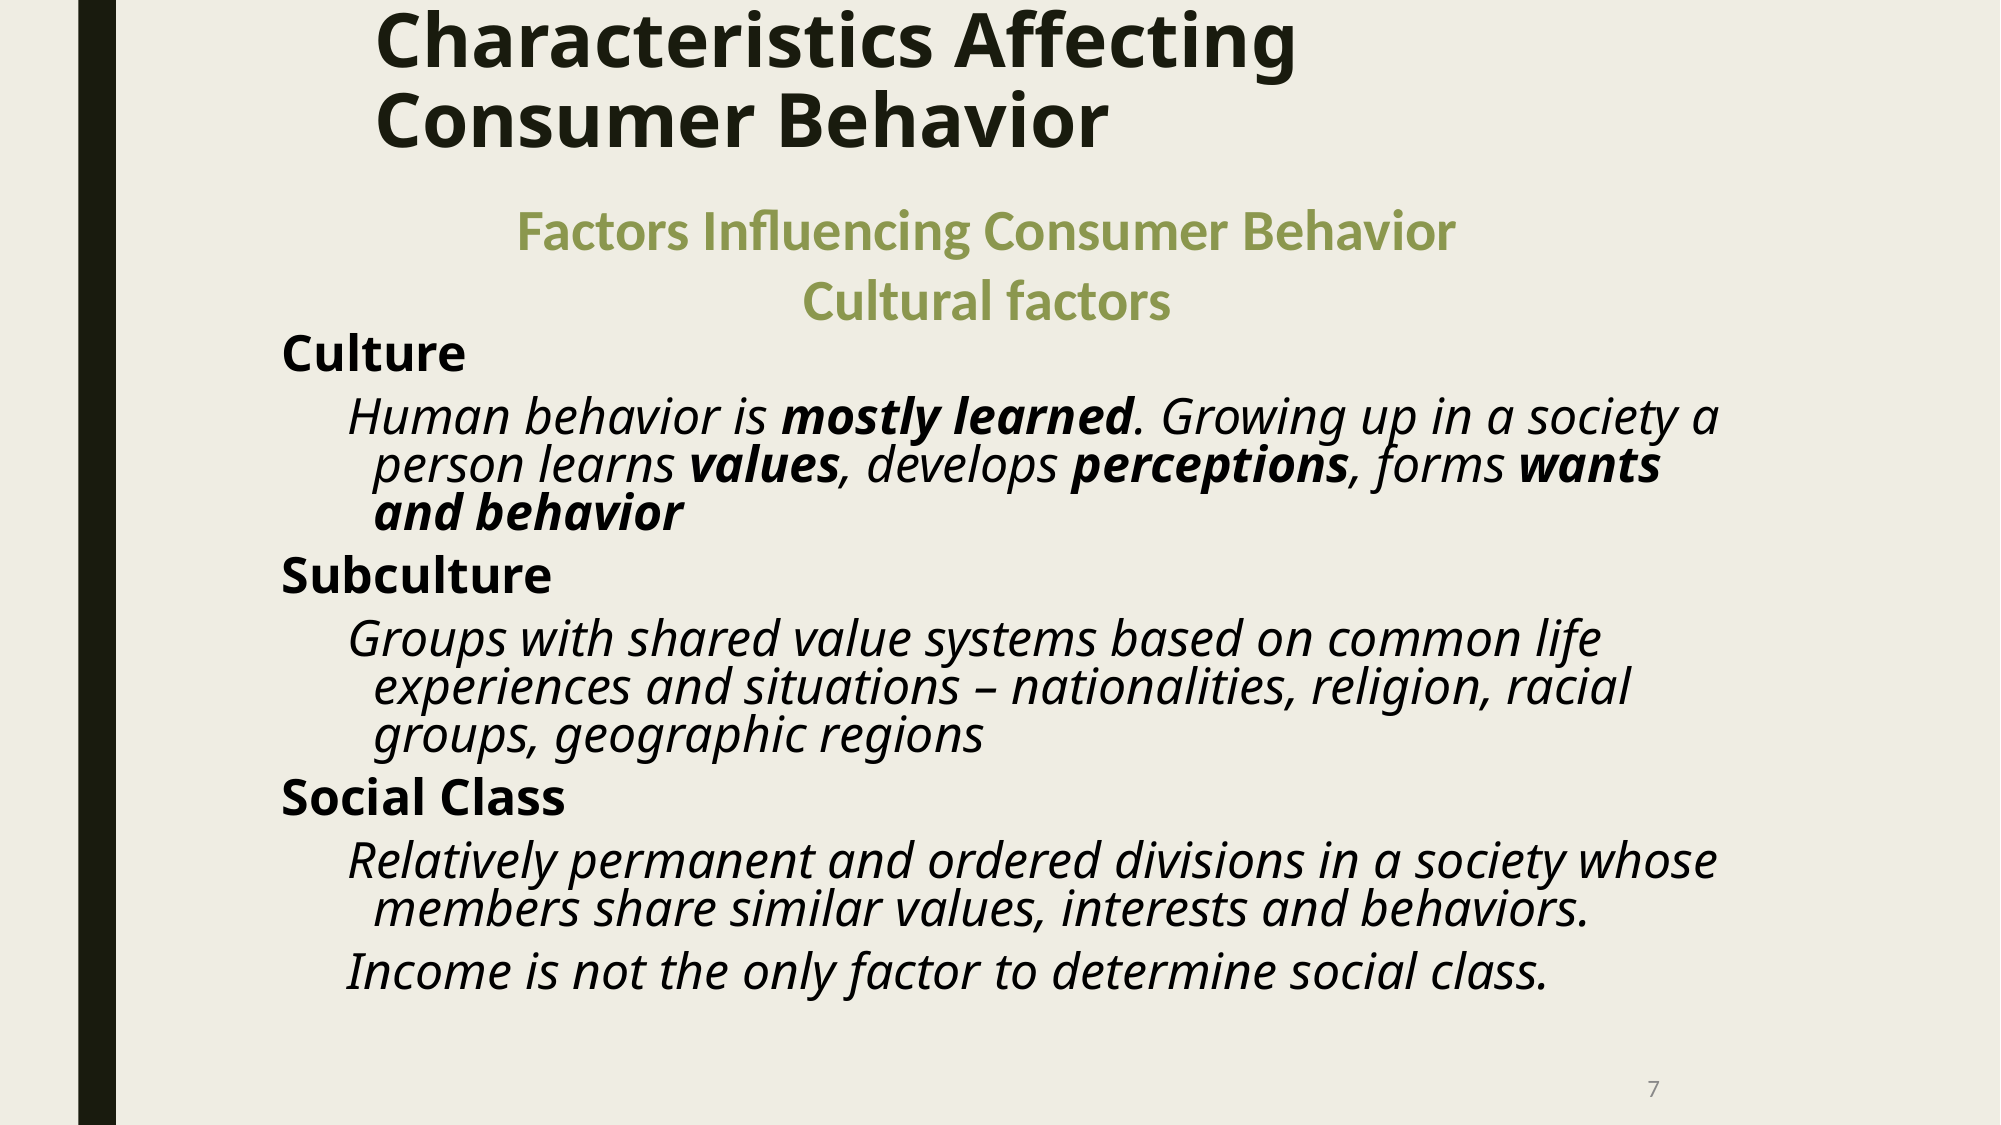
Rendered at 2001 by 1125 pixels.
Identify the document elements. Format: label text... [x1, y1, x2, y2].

text_box Culture Human behavior is mostly learned. Growing up in a society a person learns values, develops perceptions, forms wants and behavior Subculture Groups with shared value systems based on common life experiences and situations – nationalities, religion, racial groups, geographic regions Social Class Relatively permanent and ordered divisions in a society whose members share similar values, interests and behaviors. Income is not the only factor to determine social class. [208, 326, 1756, 1007]
text_box Factors Influencing Consumer Behavior Cultural factors [399, 184, 1575, 247]
title Characteristics Affecting Consumer Behavior [359, 0, 1638, 236]
slide_number 7 [1325, 1057, 1675, 1118]
text_box [391, 228, 1567, 291]
